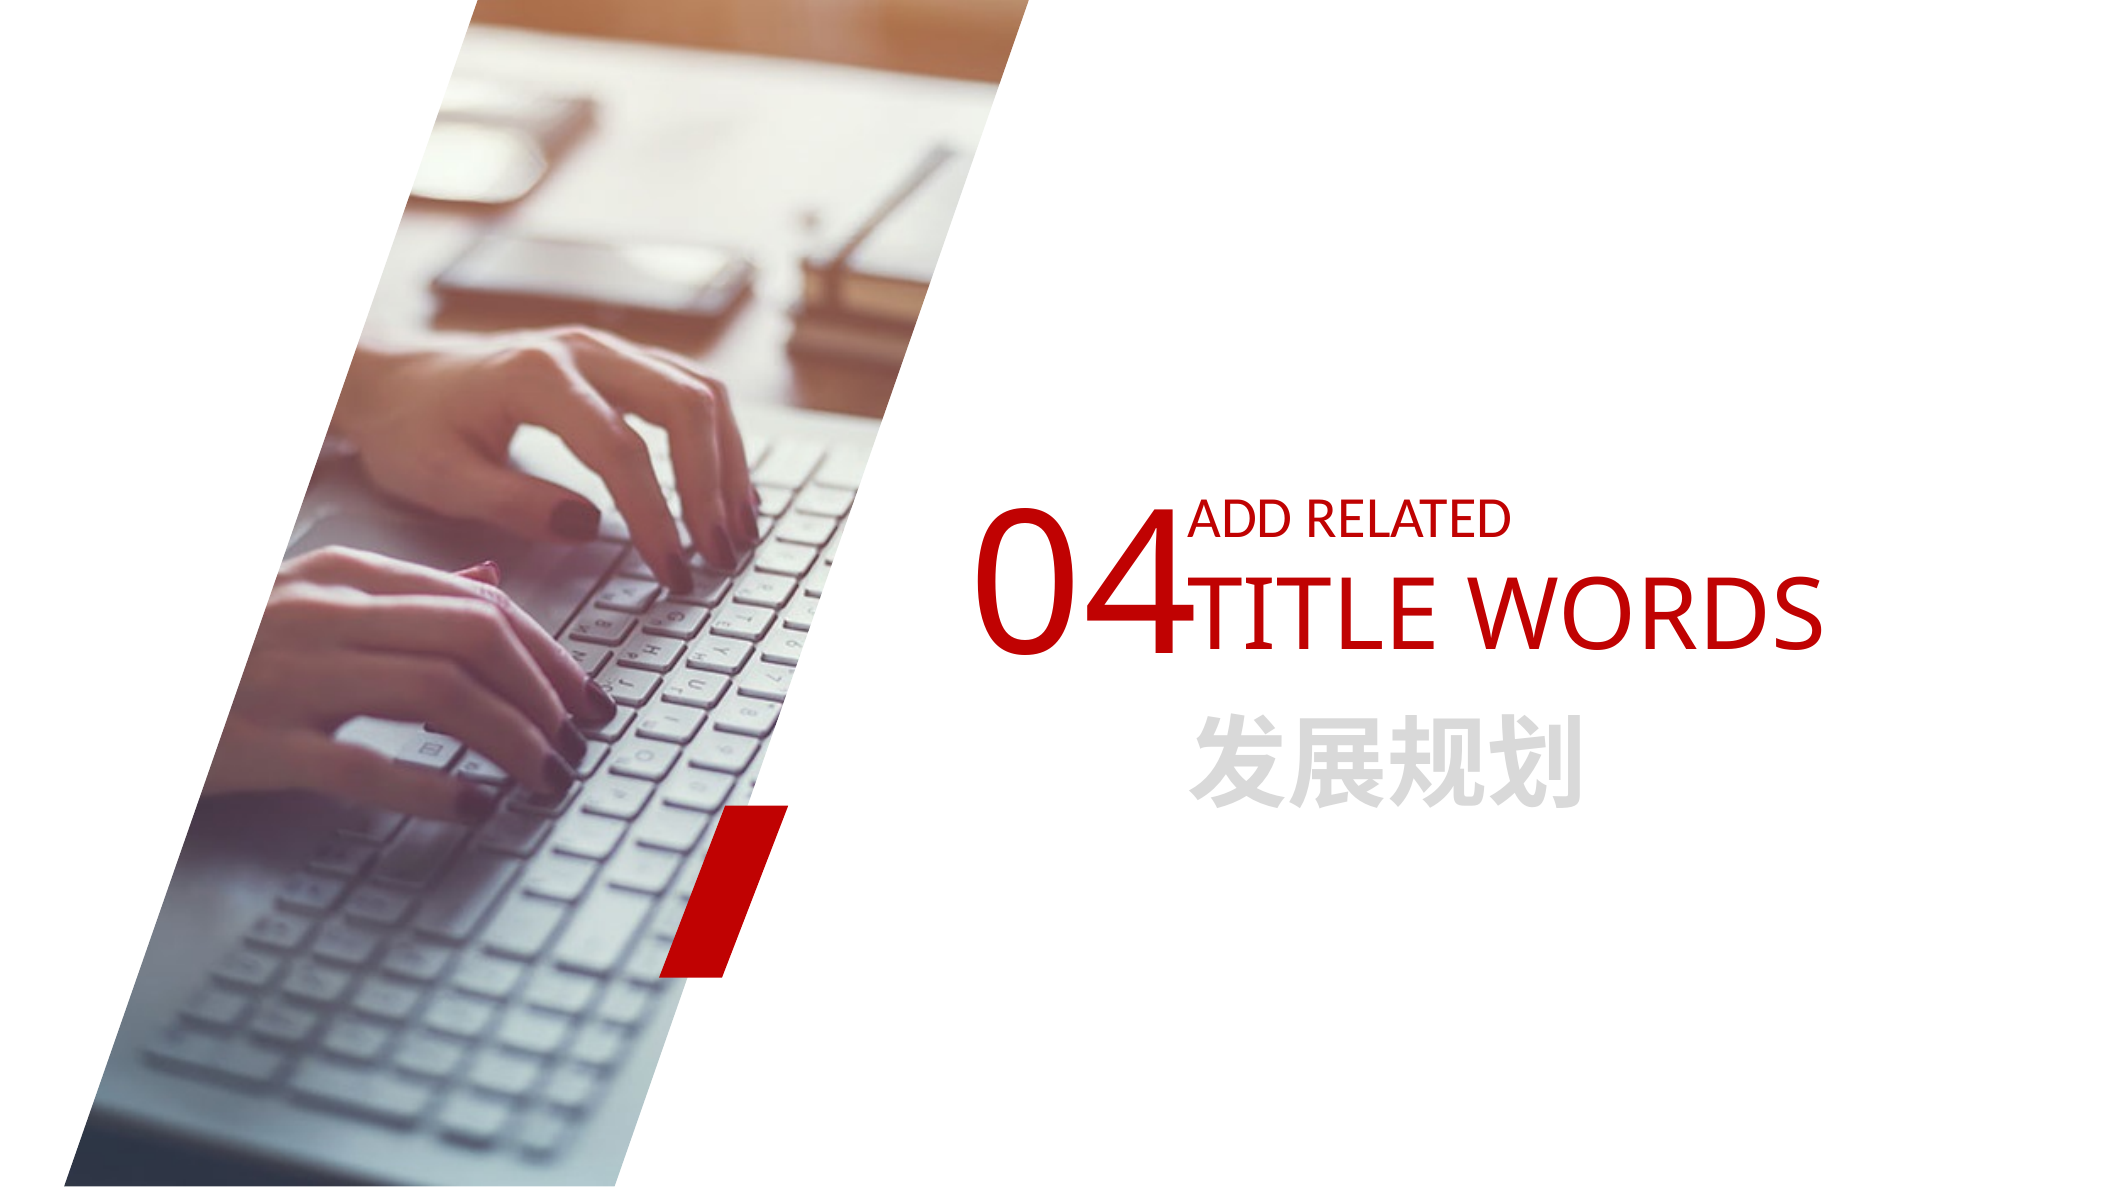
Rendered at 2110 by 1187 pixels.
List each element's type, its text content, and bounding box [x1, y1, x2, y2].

text_box 发展规划 [1172, 692, 1808, 827]
text_box ADD RELATED TITLE WORDS [1271, 471, 1947, 677]
text_box 04 [1029, 446, 1271, 702]
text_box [64, 0, 1029, 1187]
